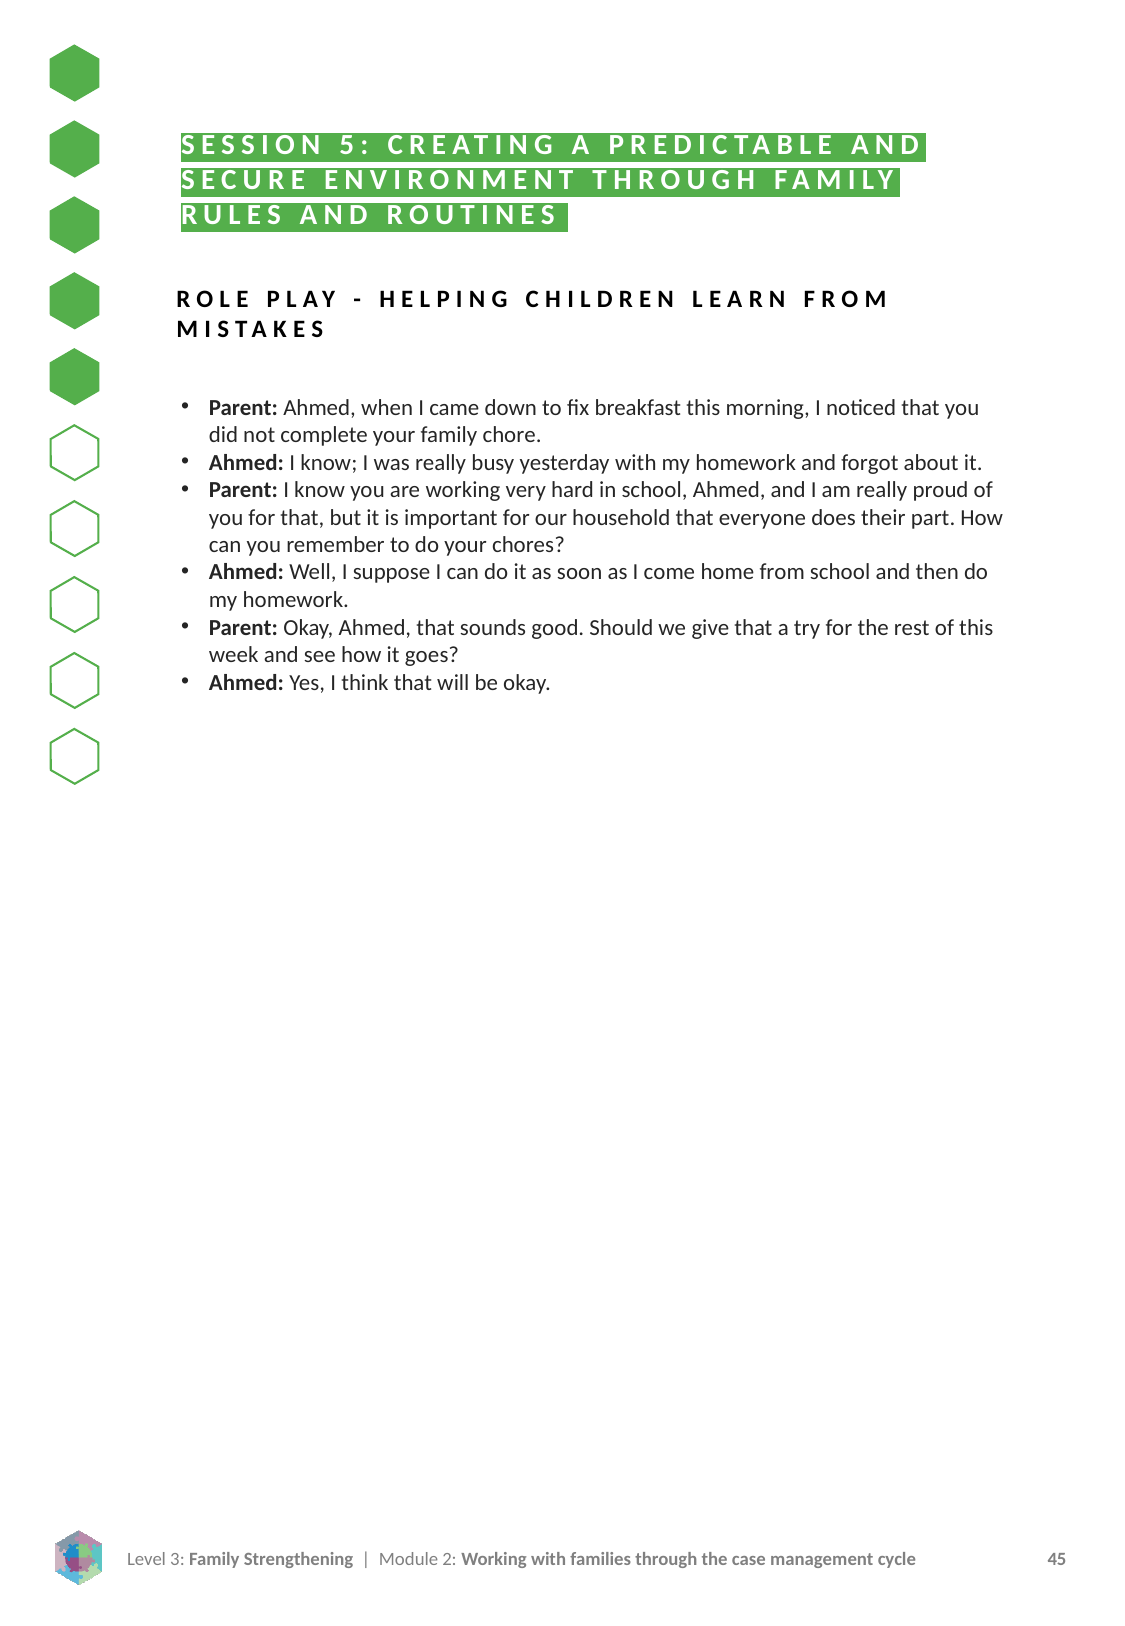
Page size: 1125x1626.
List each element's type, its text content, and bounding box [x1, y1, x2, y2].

text_box [49, 727, 100, 785]
picture [55, 1530, 102, 1585]
text_box [49, 44, 100, 102]
text_box [49, 499, 100, 558]
text_box [49, 196, 100, 254]
text_box Parent: Ahmed, when I came down to fix breakfast this morning, I noticed that you did not complete your family chore. Ahmed: I know; I was really busy yesterday with my homework and forgot about it. Parent: I know you are working very hard in school, Ahmed, and I am really proud of you for that, but it is important for our household that everyone does their part. How can you remember to do your chores? Ahmed: Well, I suppose I can do it as soon as I come home from school and then do my homework. Parent: Okay, Ahmed, that sounds good. Should we give that a try for the rest of this week and see how it goes? Ahmed: Yes, I think that will be okay. [166, 385, 1024, 702]
text_box ROLE PLAY - HELPING CHILDREN LEARN FROM MISTAKES [161, 274, 1024, 350]
text_box [49, 651, 100, 710]
text_box SESSION 5: CREATING A PREDICTABLE AND SECURE ENVIRONMENT THROUGH FAMILY RULES AND ROUTINES [166, 117, 1024, 238]
text_box [49, 120, 100, 178]
text_box [49, 575, 100, 634]
text_box [49, 348, 100, 406]
text_box [49, 272, 100, 330]
text_box [49, 424, 100, 482]
